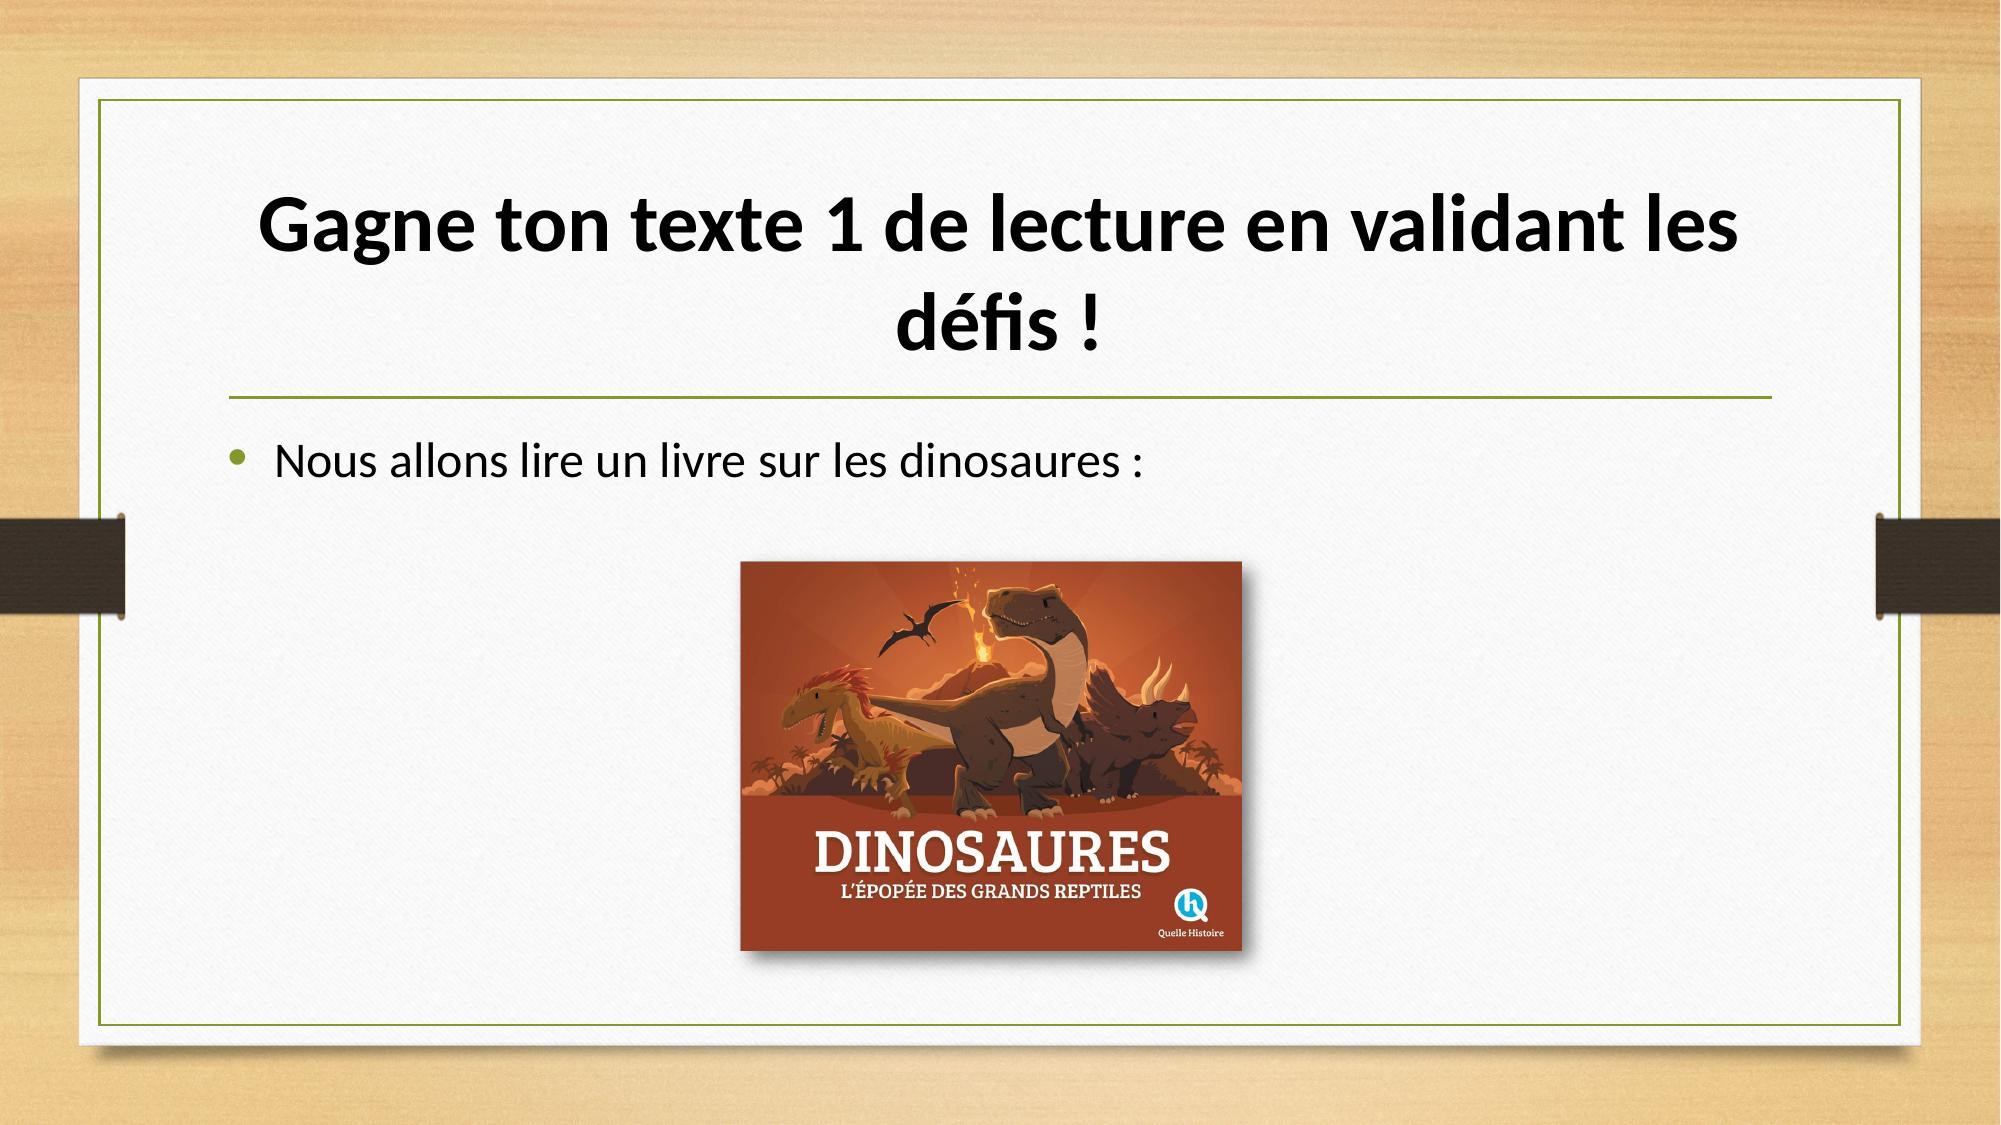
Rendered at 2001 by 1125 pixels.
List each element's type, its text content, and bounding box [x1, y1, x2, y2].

picture [0, 0, 2001, 1125]
list Nous allons lire un livre sur les dinosaures : [212, 419, 1788, 964]
picture [101, 101, 1898, 293]
title Gagne ton texte 1 de lecture en validant les défis ! [212, 161, 1788, 293]
title Gagne ton texte 1 de lecture en validant les défis ! [212, 294, 1788, 375]
